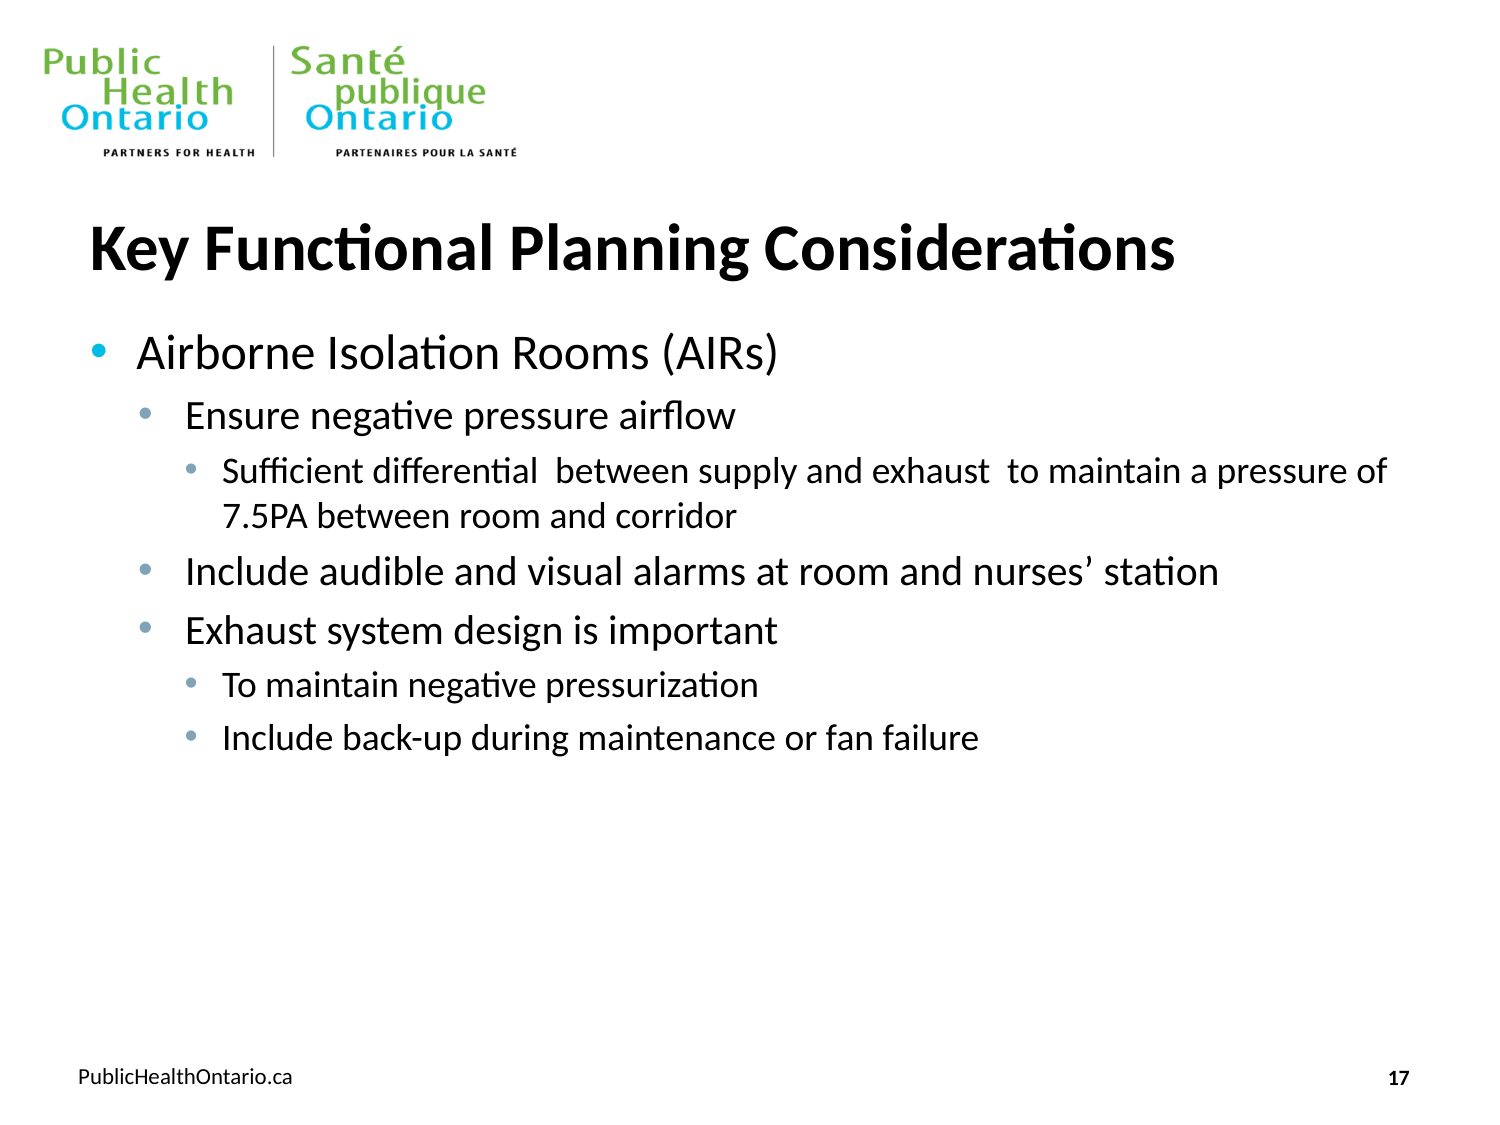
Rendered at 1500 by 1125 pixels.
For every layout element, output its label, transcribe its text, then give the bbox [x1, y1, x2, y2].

list Airborne Isolation Rooms (AIRs) Ensure negative pressure airflow Sufficient differential between supply and exhaust to maintain a pressure of 7.5PA between room and corridor Include audible and visual alarms at room and nurses’ station Exhaust system design is important To maintain negative pressurization Include back-up during maintenance or fan failure [75, 312, 1425, 1038]
picture [37, 37, 525, 165]
slide_number 17 [1287, 1057, 1425, 1096]
title Key Functional Planning Considerations [75, 187, 1425, 300]
